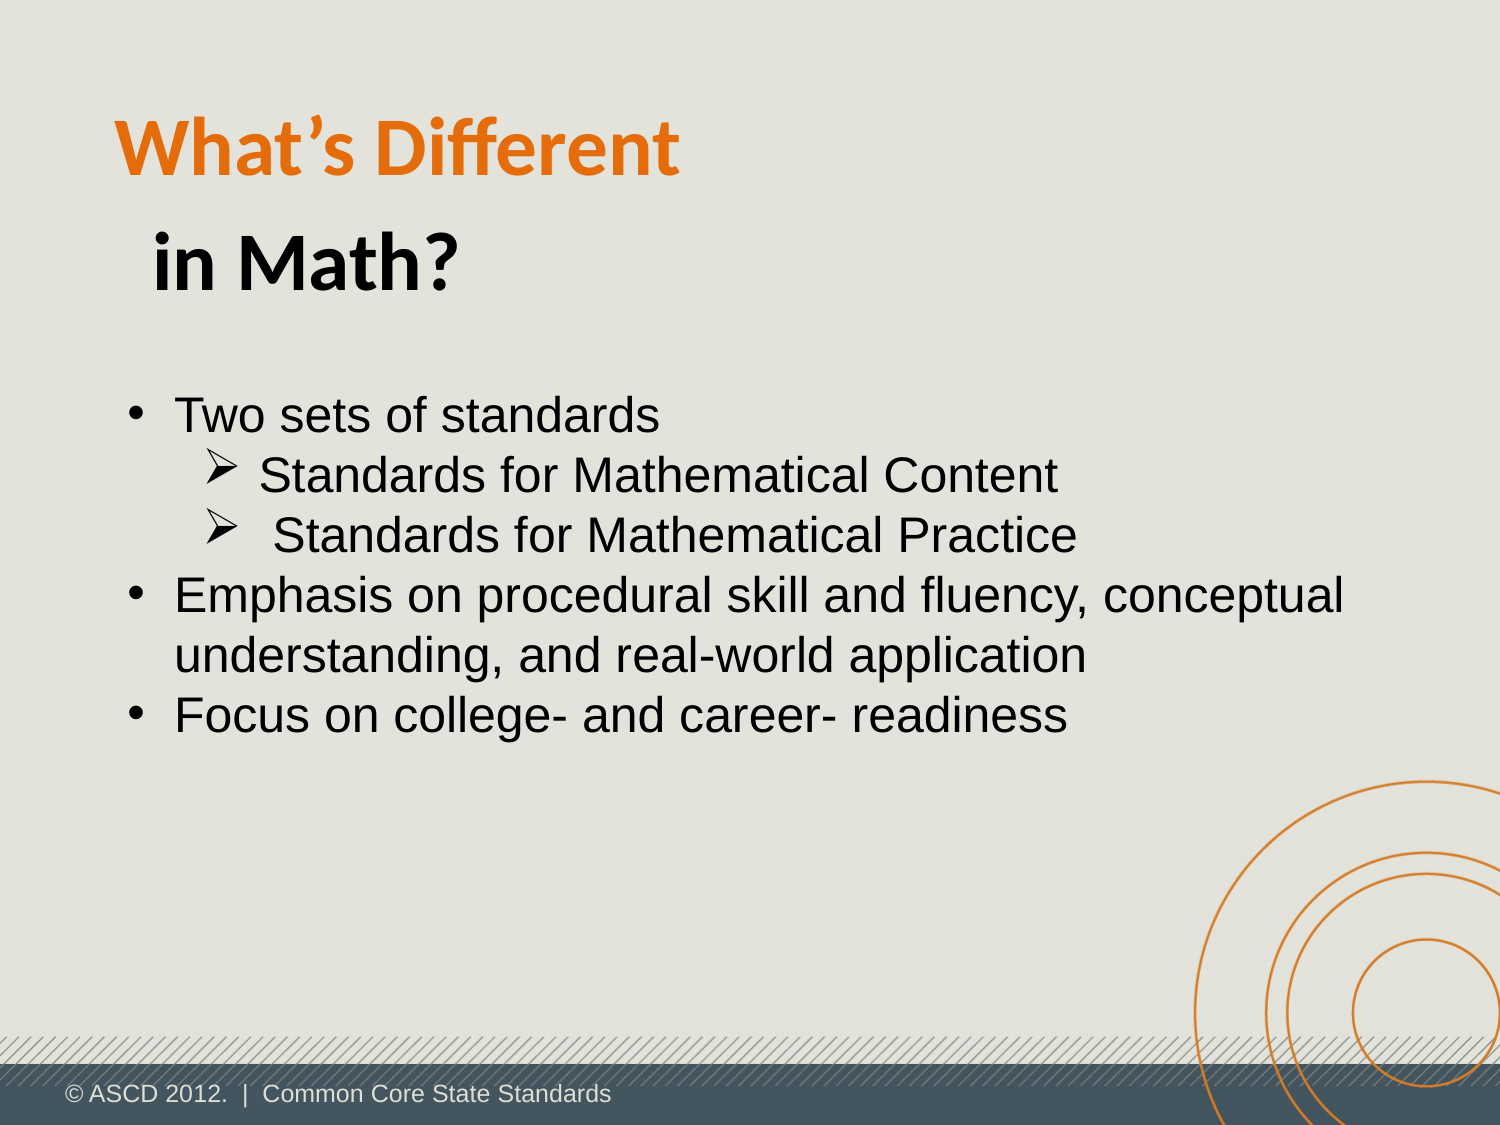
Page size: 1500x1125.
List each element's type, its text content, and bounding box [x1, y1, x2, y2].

slide_number © ASCD 2012. | Common Core State Standards [50, 1070, 925, 1120]
picture [0, 0, 1500, 1125]
text_box What’s Different [99, 84, 784, 248]
text_box Two sets of standards Standards for Mathematical Content Standards for Mathematical Practice Emphasis on procedural skill and fluency, conceptual understanding, and real-world application Focus on college- and career- readiness [112, 374, 1413, 750]
text_box in Math? [137, 200, 979, 290]
